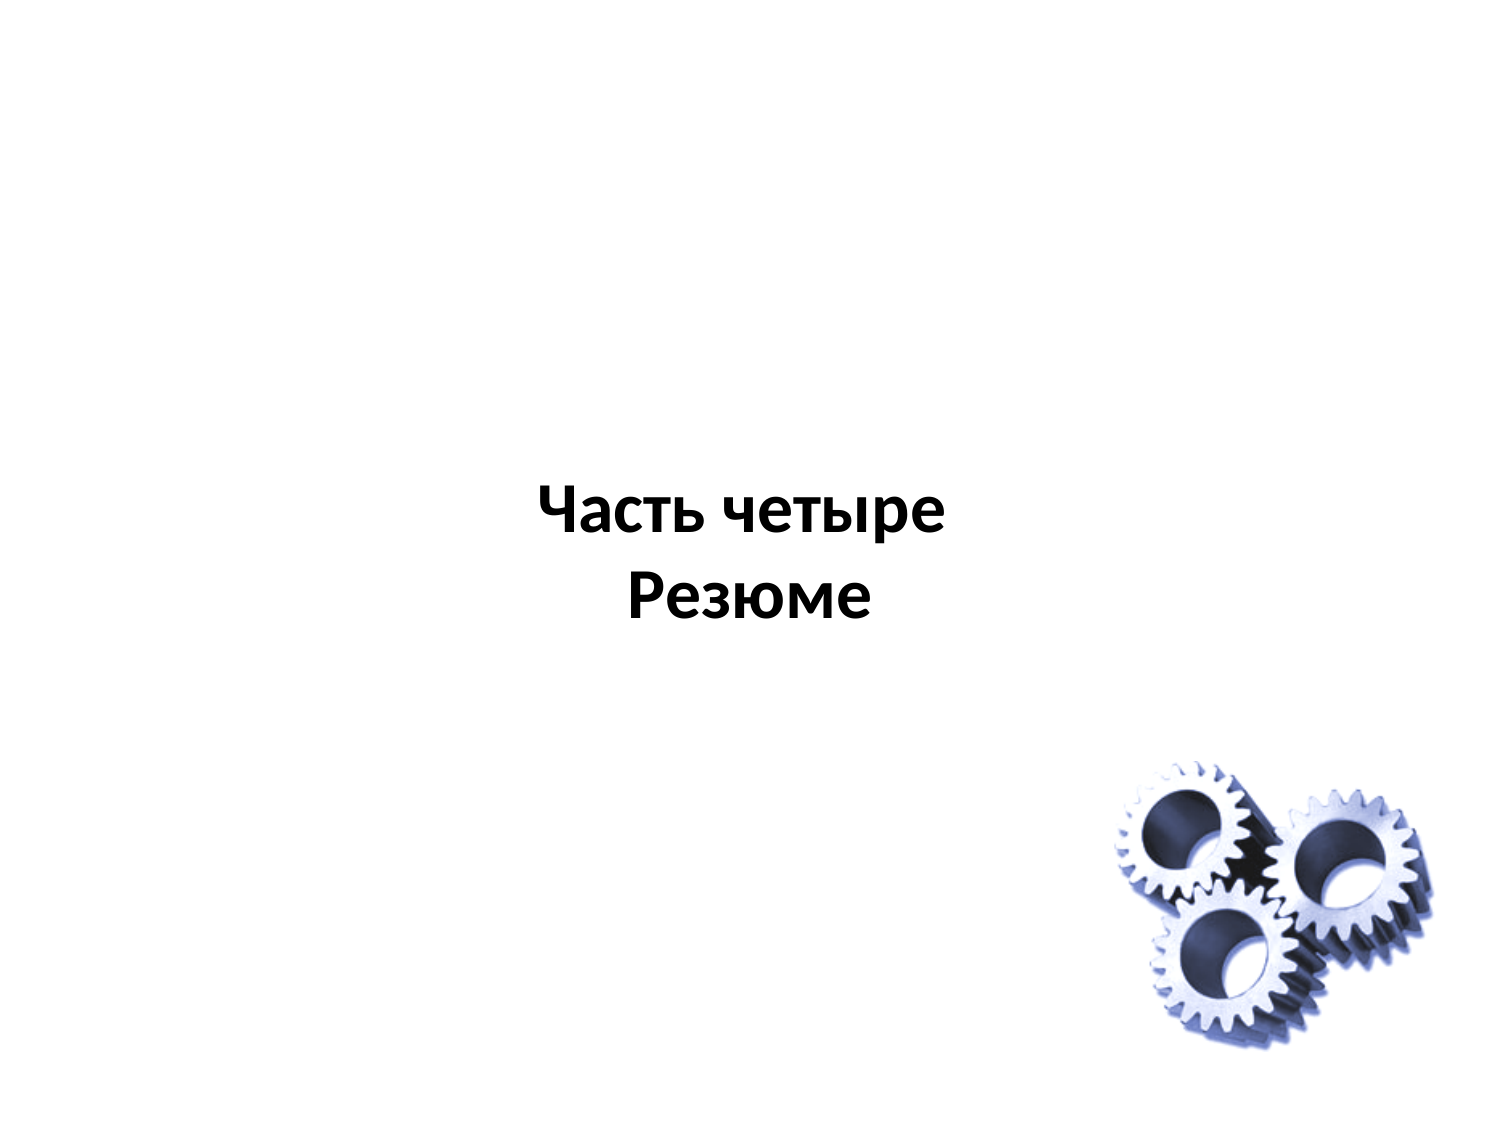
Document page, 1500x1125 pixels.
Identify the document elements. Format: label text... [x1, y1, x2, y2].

title Часть четыре Резюме [74, 452, 1426, 641]
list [1112, 761, 1436, 1052]
